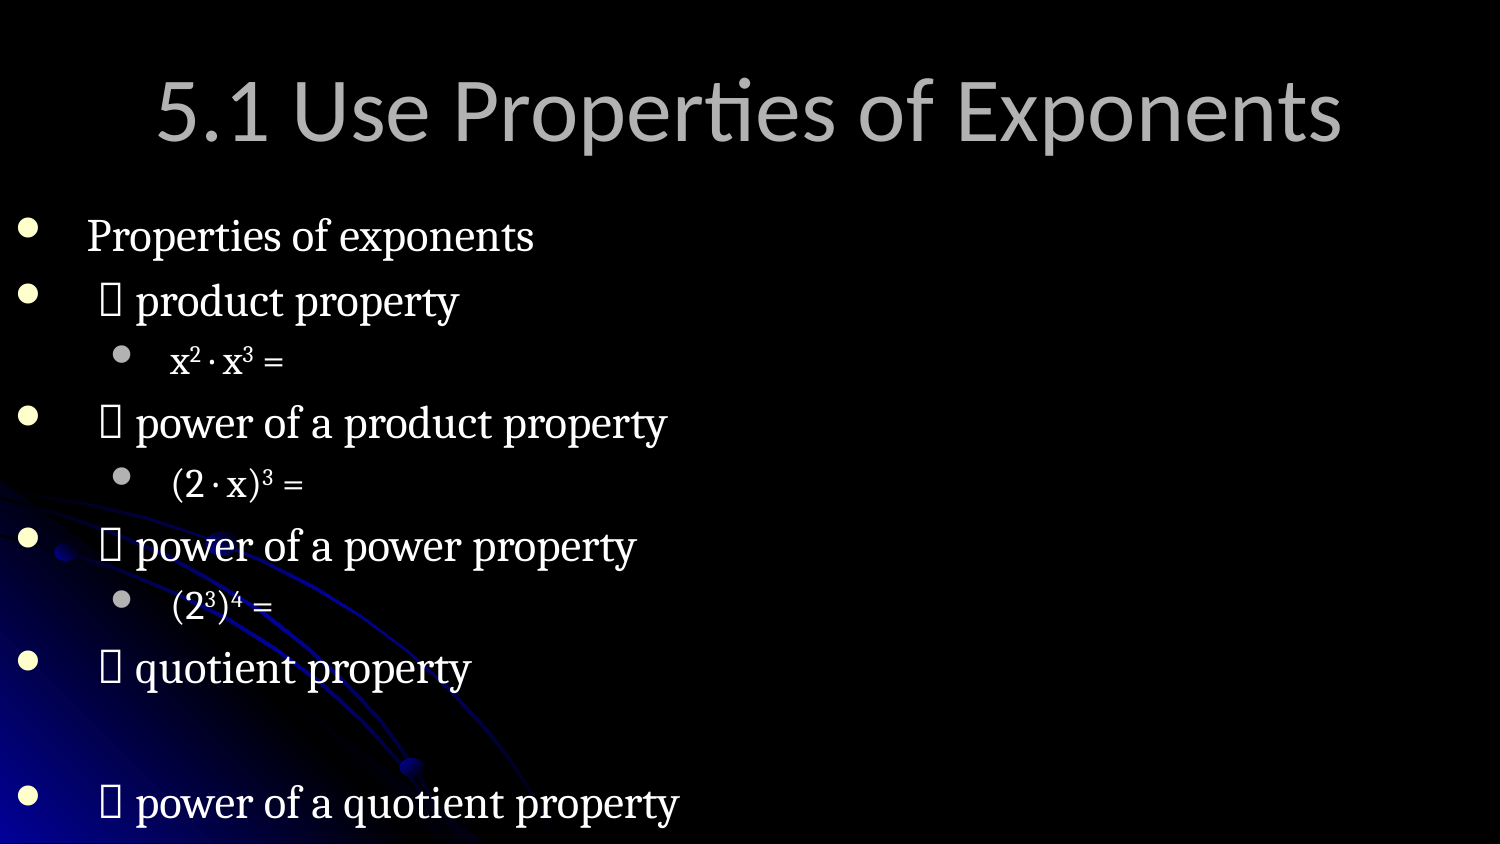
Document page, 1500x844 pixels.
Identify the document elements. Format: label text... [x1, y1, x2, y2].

title 5.1 Use Properties of Exponents [0, 33, 1500, 175]
